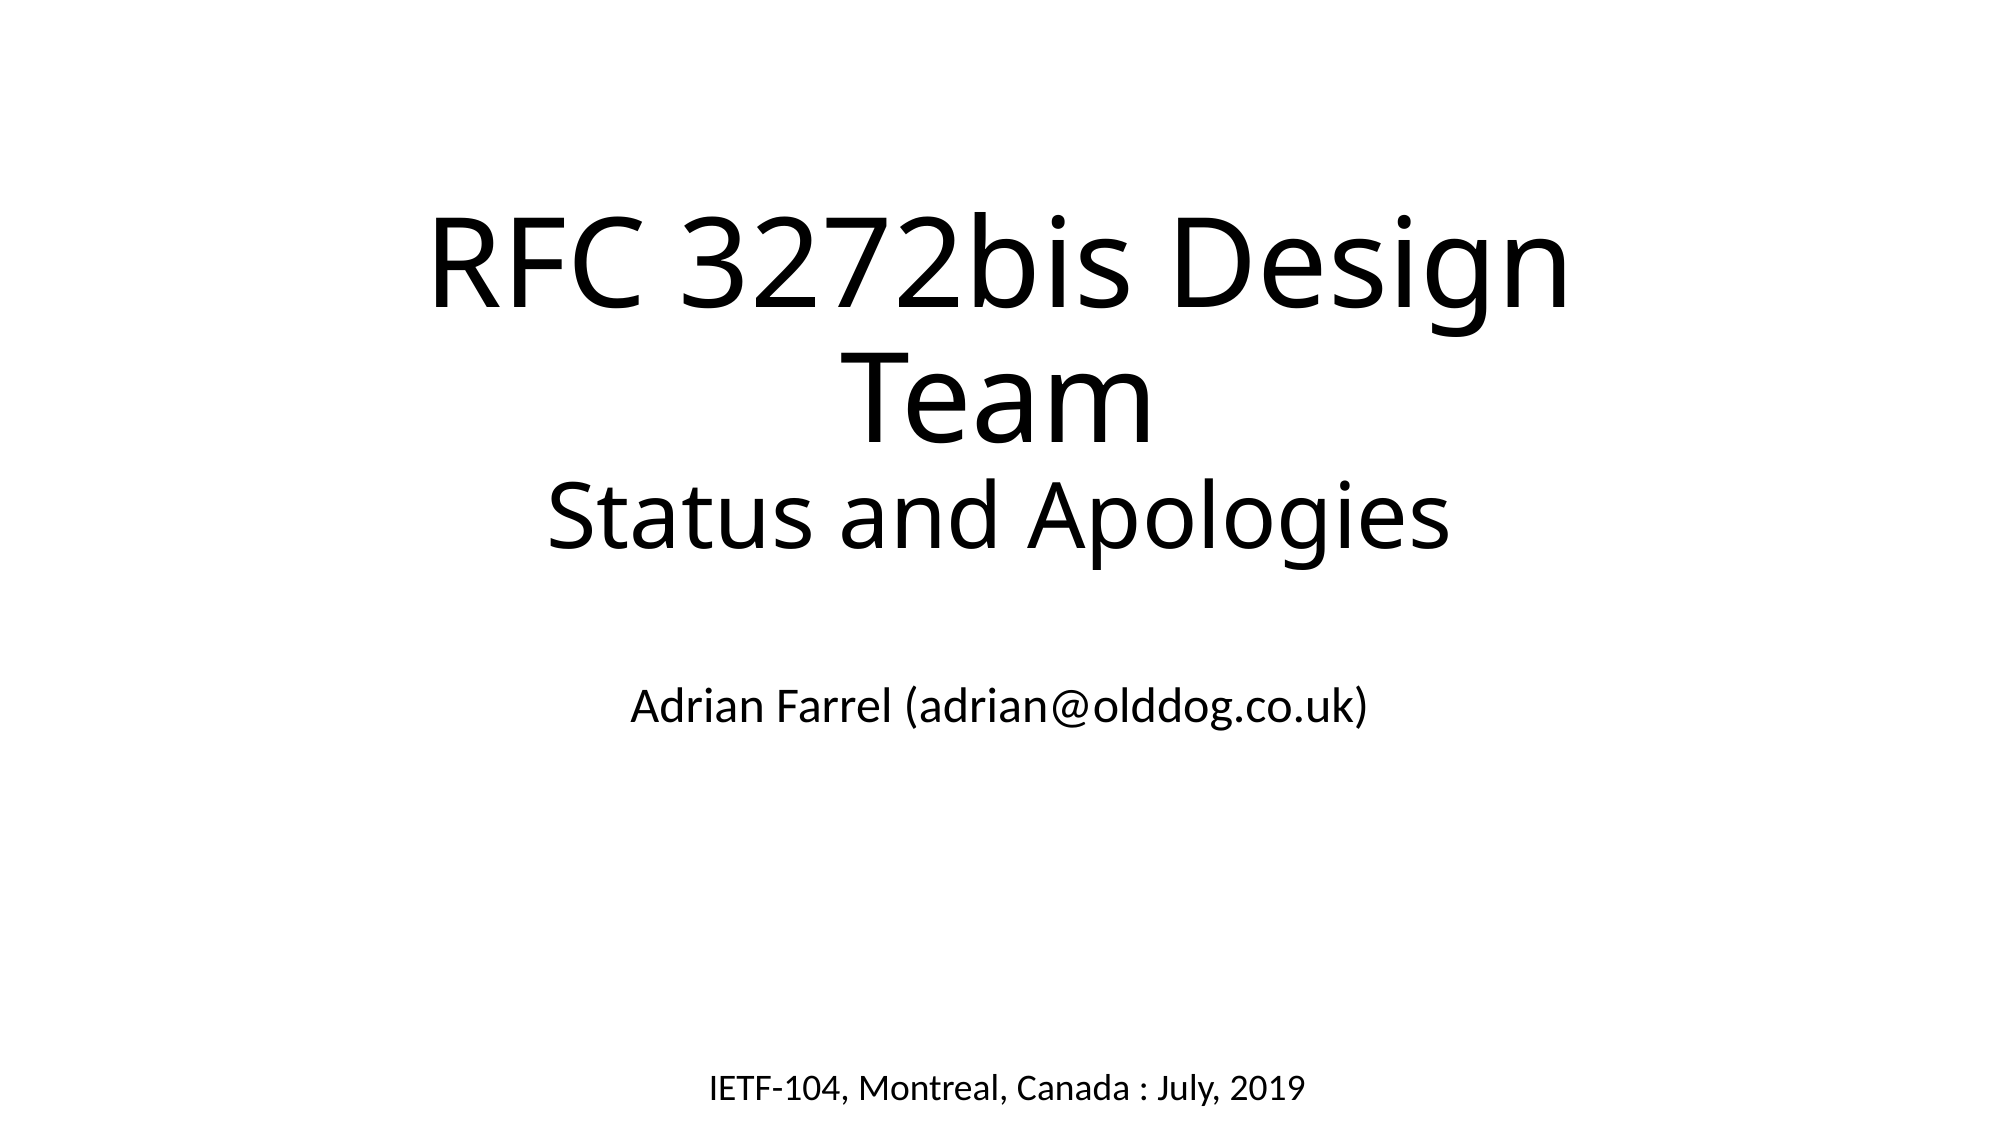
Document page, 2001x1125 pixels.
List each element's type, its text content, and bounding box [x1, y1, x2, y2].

text_box IETF-104, Montreal, Canada : July, 2019 [394, 1055, 1620, 1116]
subtitle Adrian Farrel (adrian@olddog.co.uk) [249, 590, 1750, 863]
title RFC 3272bis Design Team Status and Apologies [249, 184, 1750, 576]
